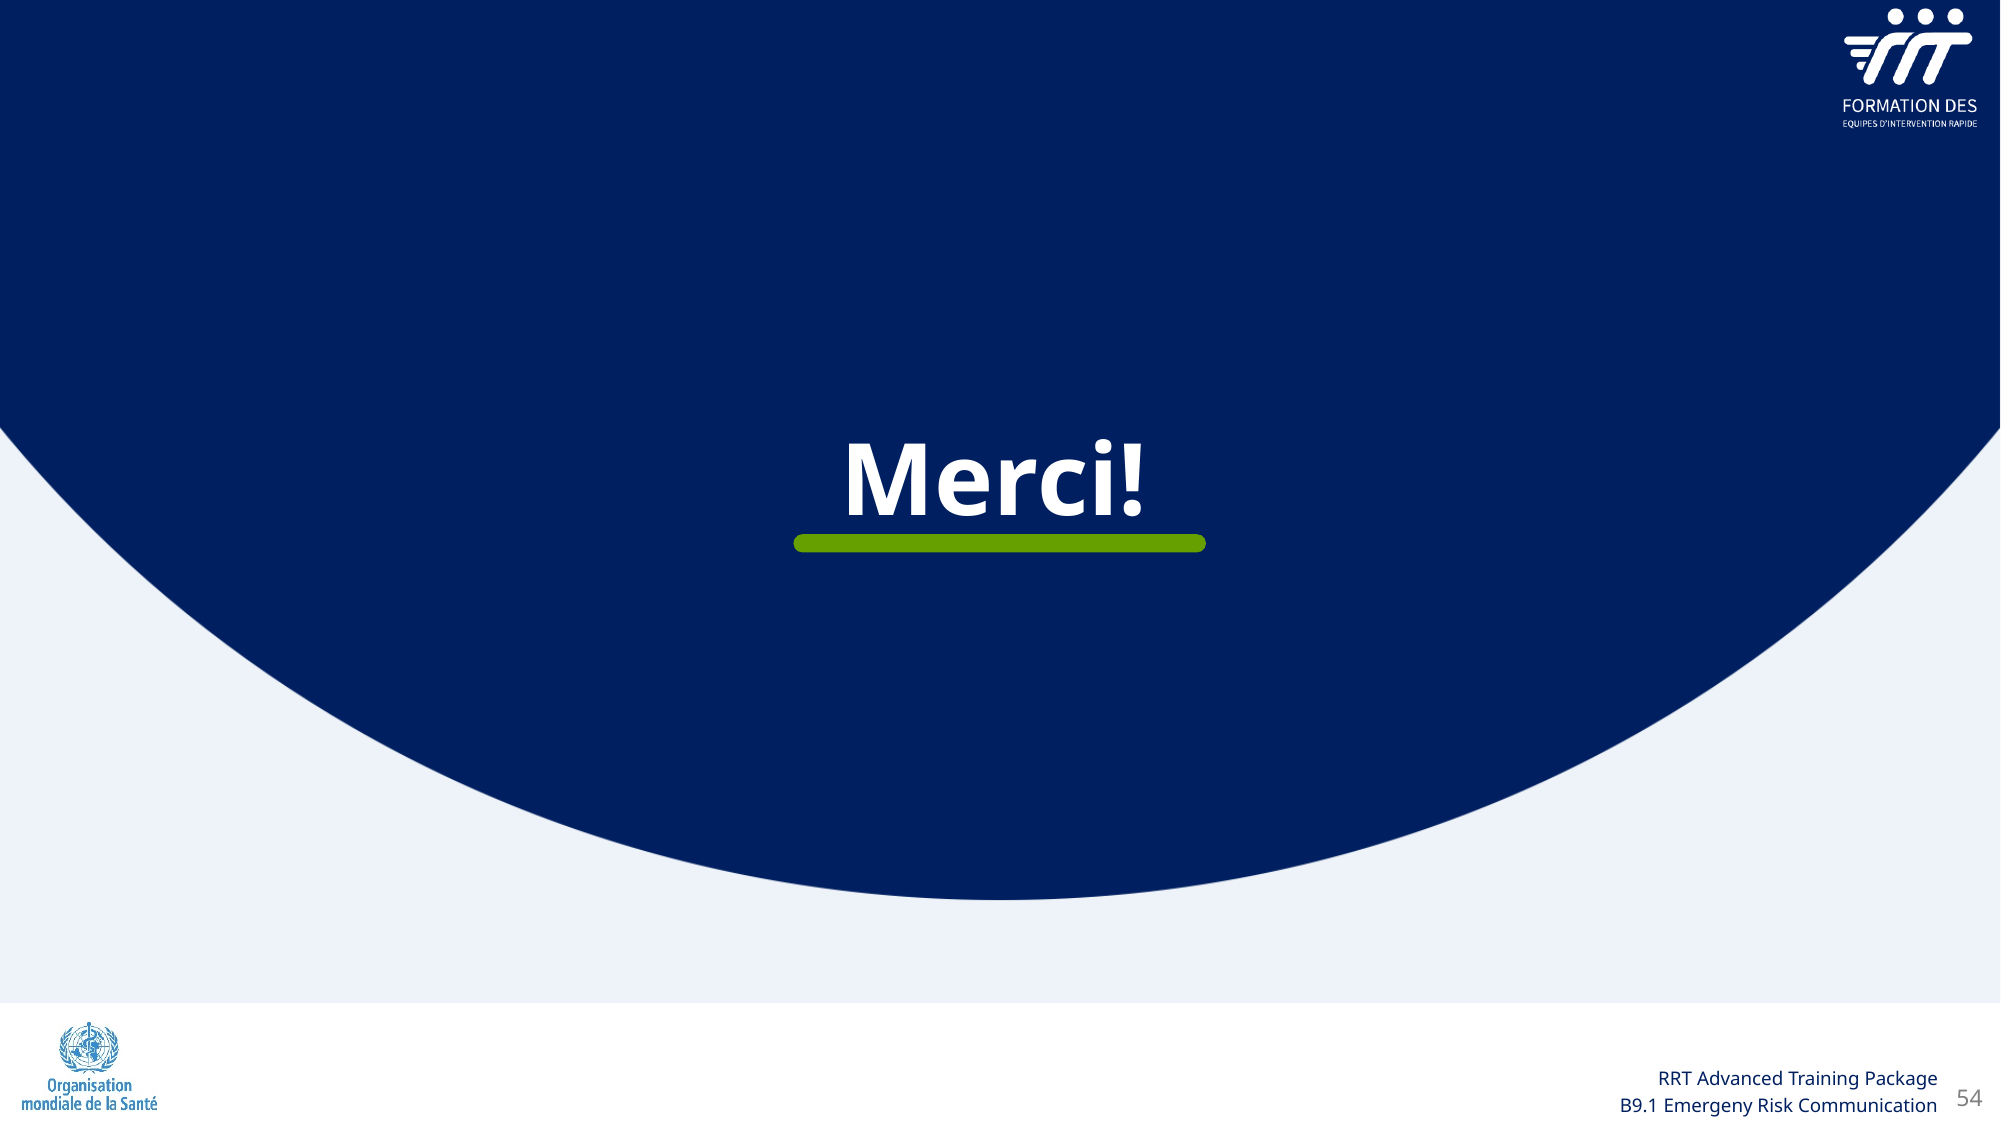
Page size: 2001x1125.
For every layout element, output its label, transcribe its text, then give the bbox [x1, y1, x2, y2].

list Merci! [62, 328, 1926, 637]
picture [20, 1020, 158, 1111]
picture [0, 0, 2001, 1003]
